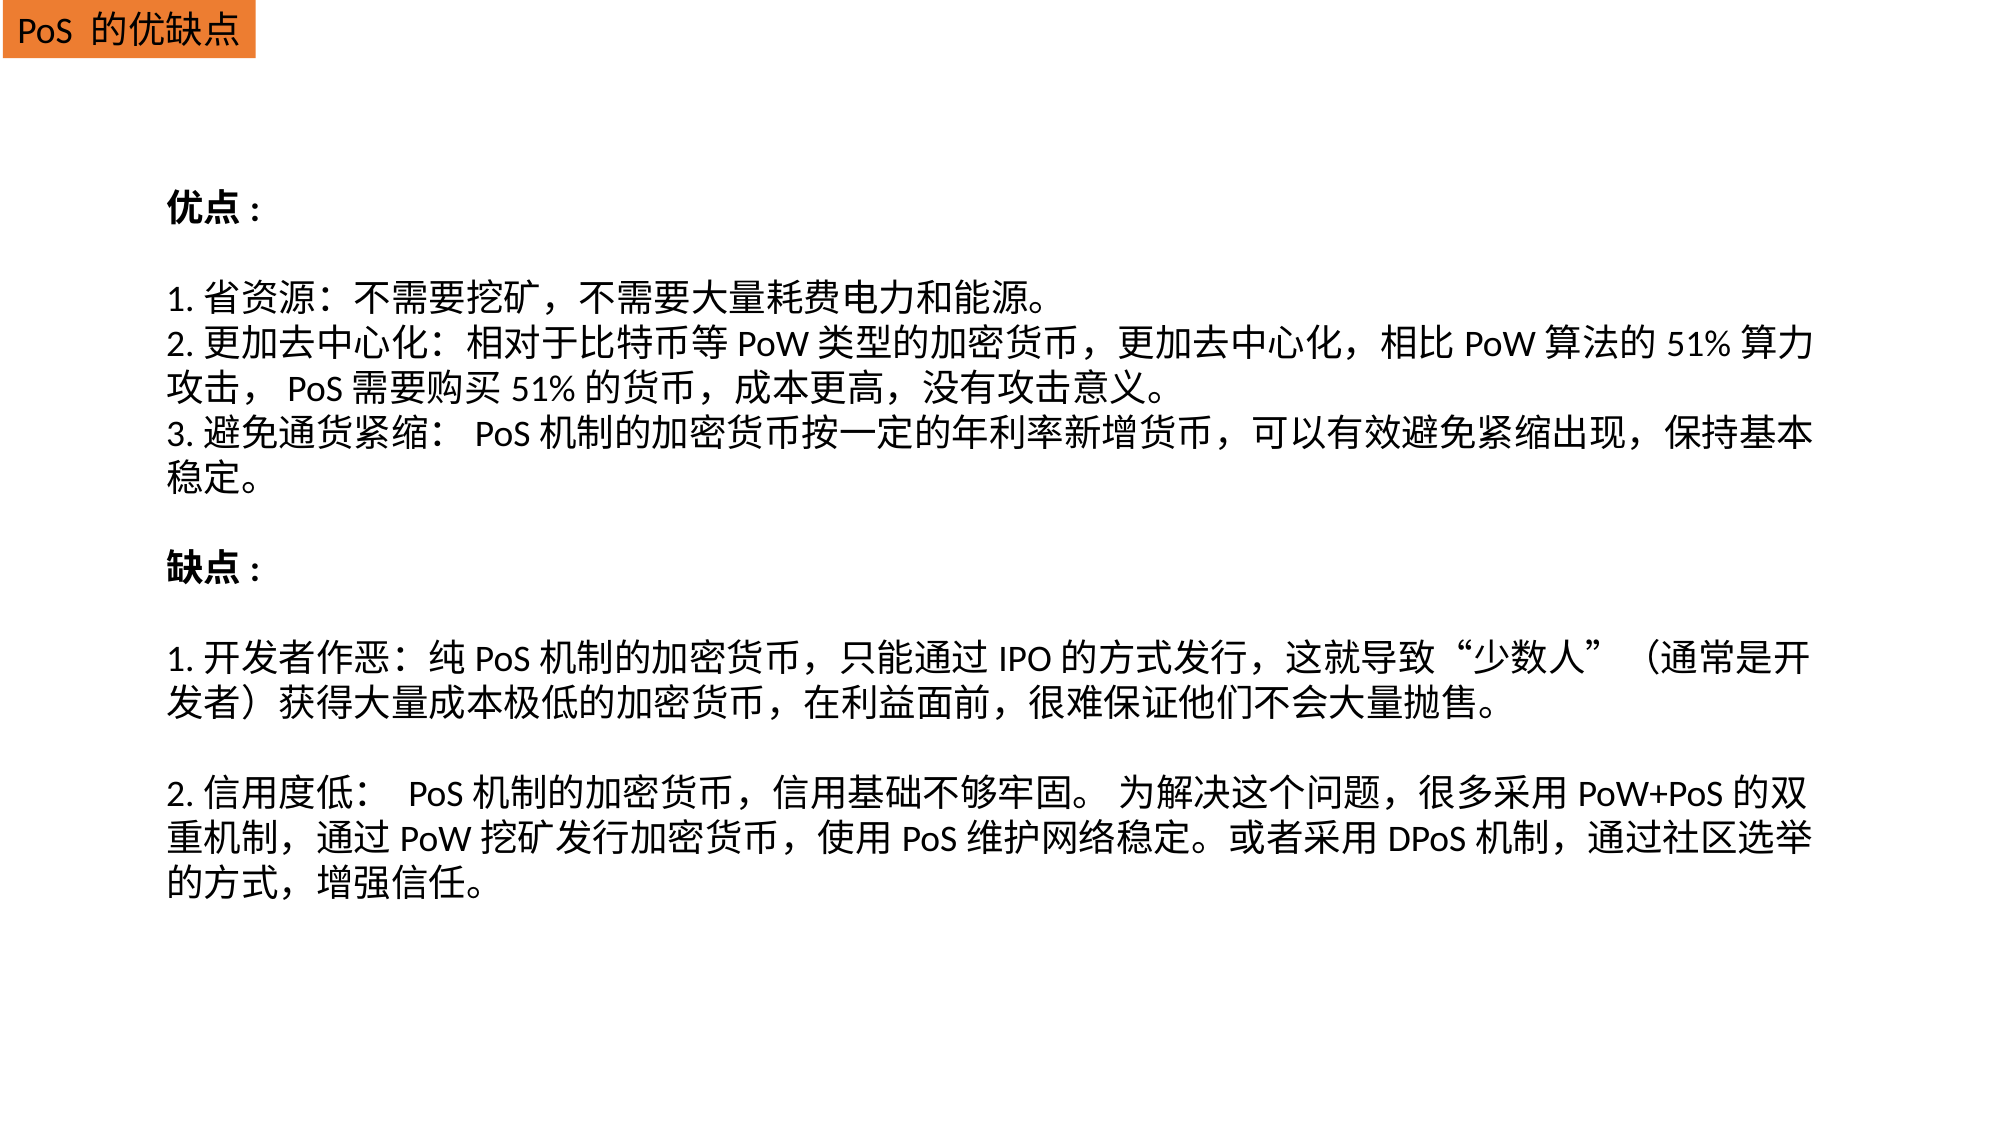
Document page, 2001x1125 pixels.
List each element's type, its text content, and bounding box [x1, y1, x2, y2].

text_box PoS 的优缺点 [2, 0, 256, 59]
text_box 优点: 1.省资源：不需要挖矿，不需要大量耗费电力和能源。 2.更加去中心化：相对于比特币等PoW类型的加密货币，更加去中心化，相比PoW算法的51%算力攻击，PoS需要购买51%的货币，成本更高，没有攻击意义。 3.避免通货紧缩：PoS机制的加密货币按一定的年利率新增货币，可以有效避免紧缩出现，保持基本稳定。 缺点: 1.开发者作恶：纯PoS机制的加密货币，只能通过IPO的方式发行，这就导致“少数人”（通常是开发者）获得大量成本极低的加密货币，在利益面前，很难保证他们不会大量抛售。 2.信用度低： PoS机制的加密货币，信用基础不够牢固。 为解决这个问题，很多采用PoW+PoS的双重机制，通过PoW挖矿发行加密货币，使用PoS维护网络稳定。或者采用DPoS机制，通过社区选举的方式，增强信任。 [151, 176, 1849, 911]
